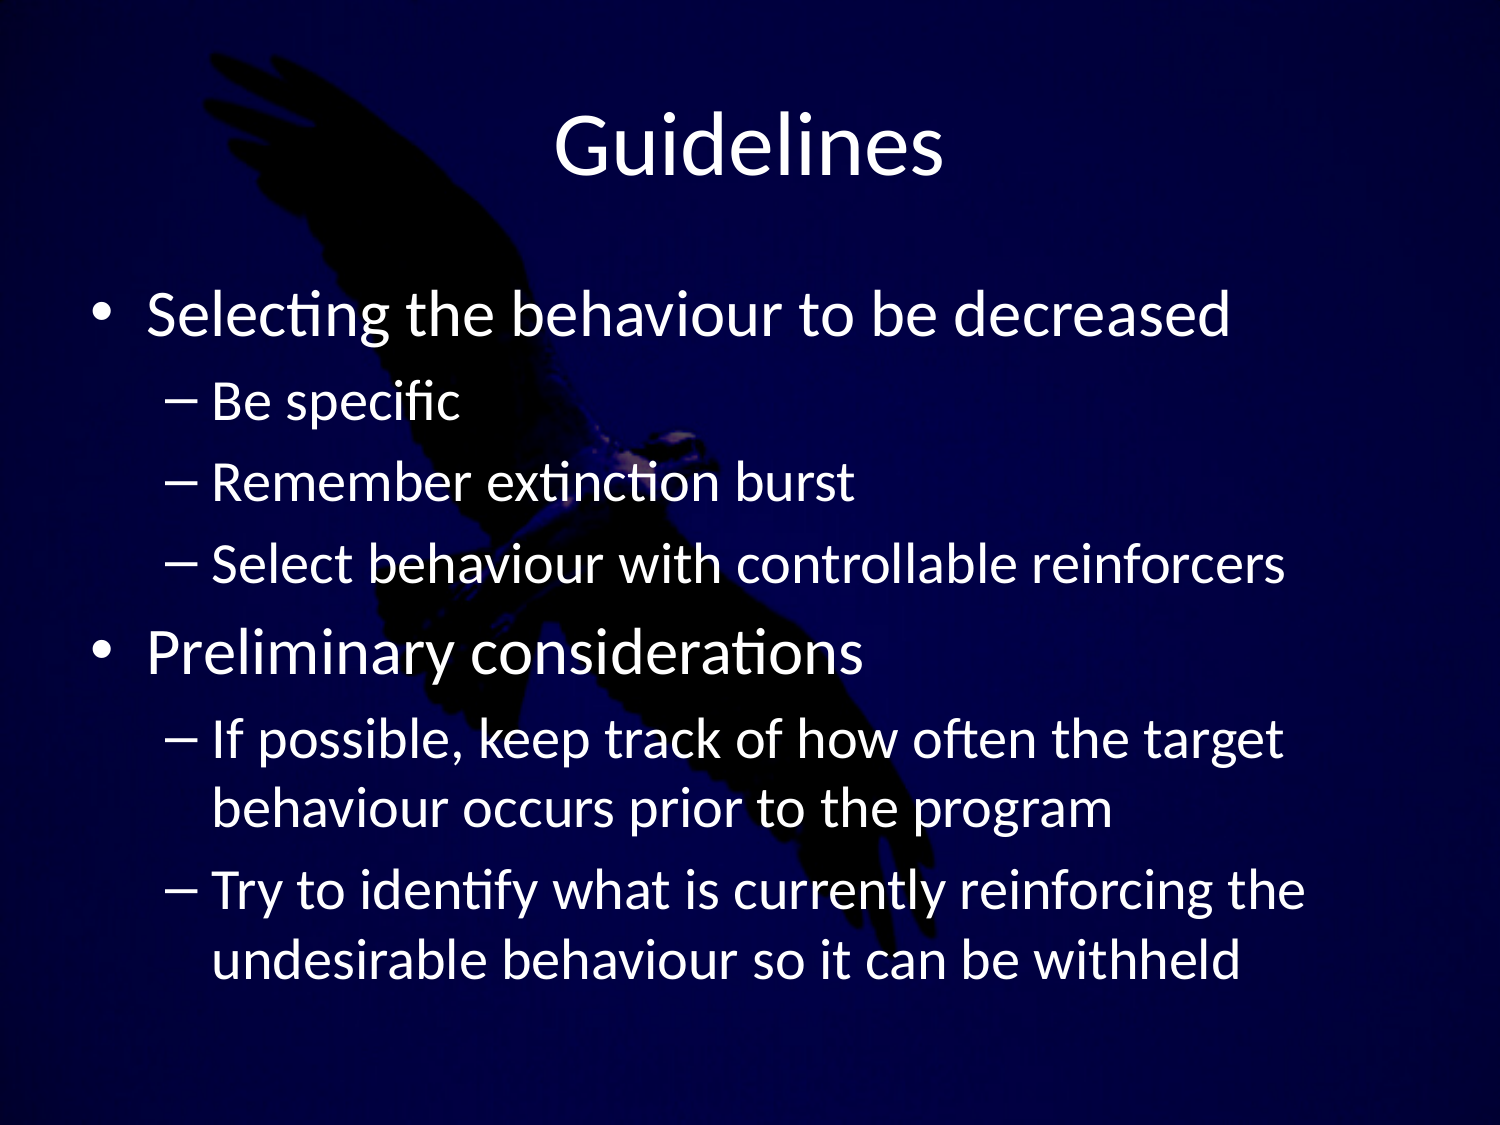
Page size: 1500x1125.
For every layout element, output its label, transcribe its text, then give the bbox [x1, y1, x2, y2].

title Guidelines [75, 45, 1425, 233]
picture [0, 0, 1500, 1125]
list Selecting the behaviour to be decreased Be specific Remember extinction burst Select behaviour with controllable reinforcers Preliminary considerations If possible, keep track of how often the target behaviour occurs prior to the program Try to identify what is currently reinforcing the undesirable behaviour so it can be withheld [75, 262, 1425, 1005]
